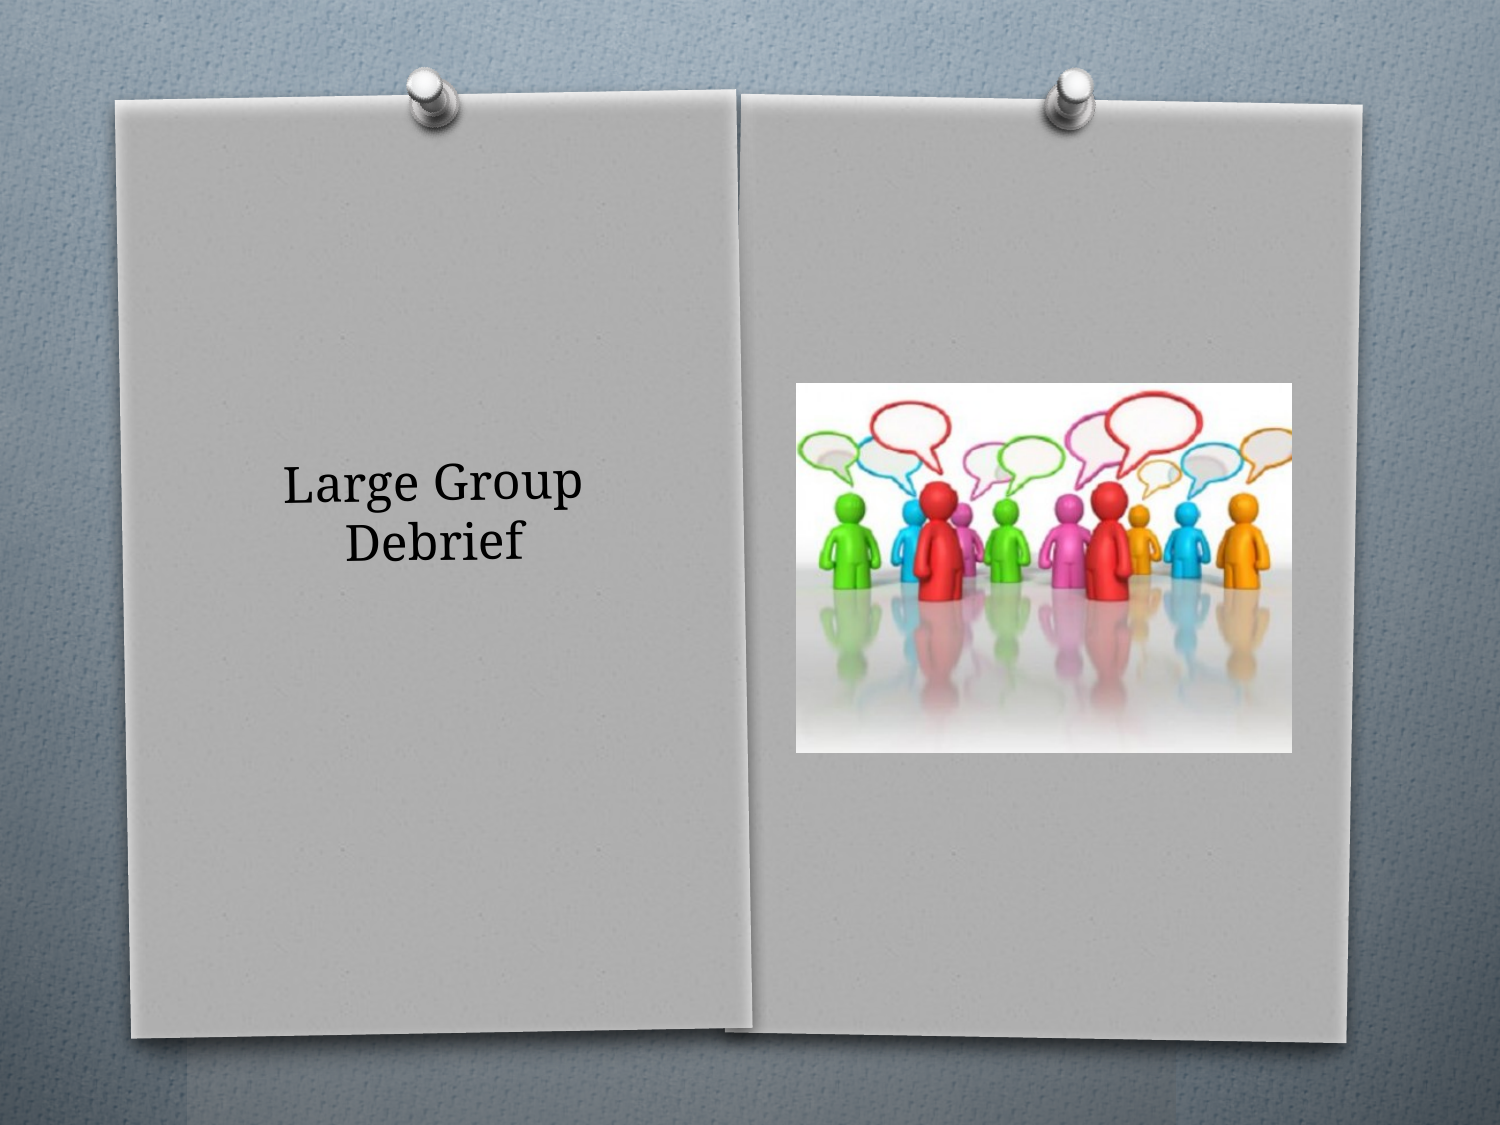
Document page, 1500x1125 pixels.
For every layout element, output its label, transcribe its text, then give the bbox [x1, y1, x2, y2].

picture [1016, 41, 1138, 162]
picture [375, 33, 497, 157]
title Large Group Debrief [179, 326, 687, 583]
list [796, 383, 1293, 753]
